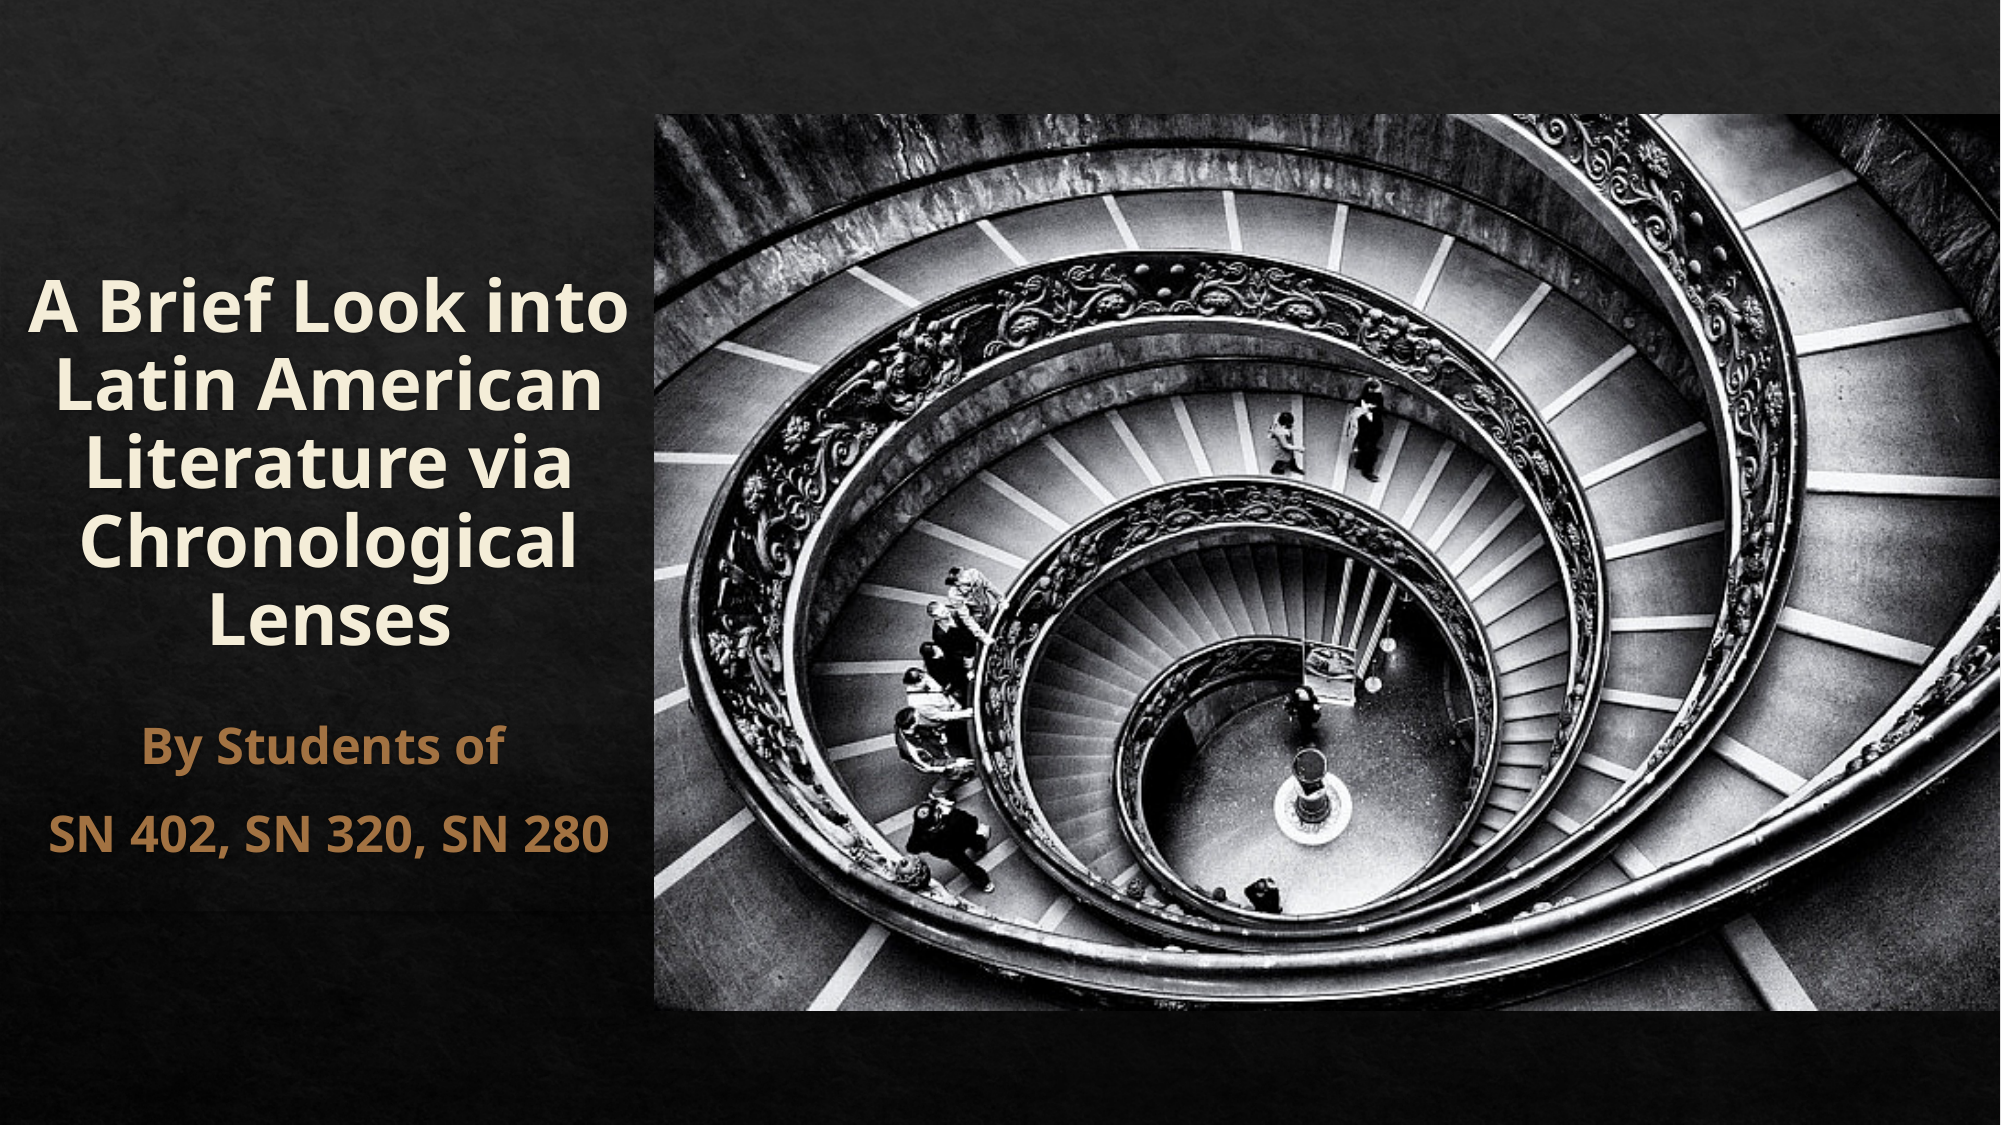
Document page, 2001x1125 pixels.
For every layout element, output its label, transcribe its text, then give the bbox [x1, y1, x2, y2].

text_box [0, 214, 646, 911]
title A Brief Look into Latin American Literature via Chronological Lenses [4, 213, 646, 669]
subtitle By Students of SN 402, SN 320, SN 280 [4, 700, 646, 912]
picture [654, 113, 2000, 1011]
